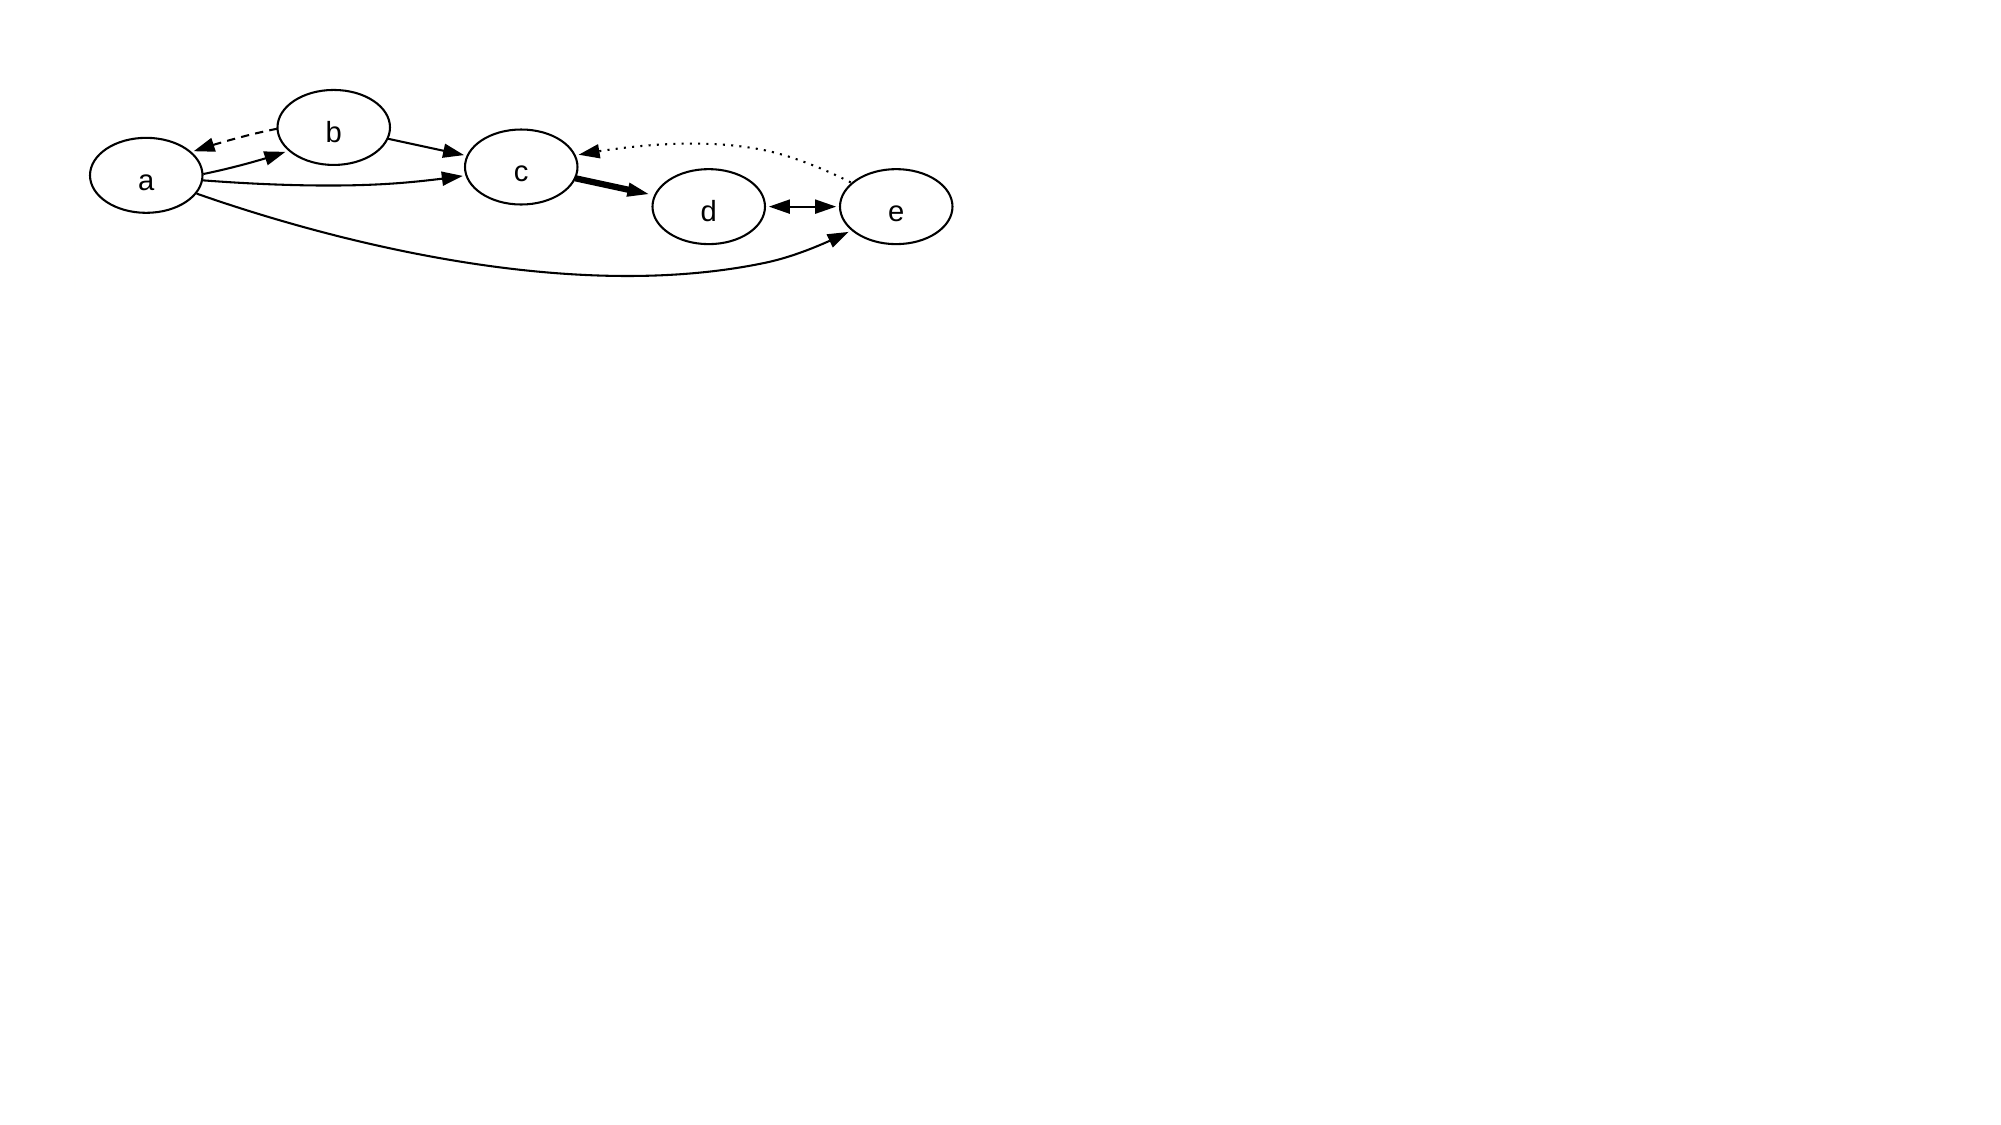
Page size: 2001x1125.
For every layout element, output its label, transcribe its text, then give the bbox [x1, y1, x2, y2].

text_box [767, 198, 791, 215]
text_box [196, 193, 829, 277]
text_box [89, 137, 204, 214]
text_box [575, 178, 632, 191]
text_box [74, 74, 968, 292]
text_box b [323, 109, 344, 152]
text_box [625, 183, 650, 198]
text_box a [136, 157, 157, 200]
text_box [202, 178, 441, 187]
text_box [464, 128, 579, 206]
text_box [651, 168, 766, 234]
text_box [192, 136, 217, 153]
text_box [441, 142, 466, 159]
text_box c [512, 149, 531, 191]
text_box [825, 231, 850, 249]
text_box [276, 89, 391, 166]
text_box [440, 170, 465, 187]
text_box [600, 143, 852, 183]
text_box [577, 143, 602, 160]
text_box [814, 198, 838, 215]
text_box [262, 150, 287, 167]
text_box [839, 168, 954, 245]
text_box e [886, 188, 907, 231]
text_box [387, 138, 444, 151]
text_box d [698, 188, 719, 231]
